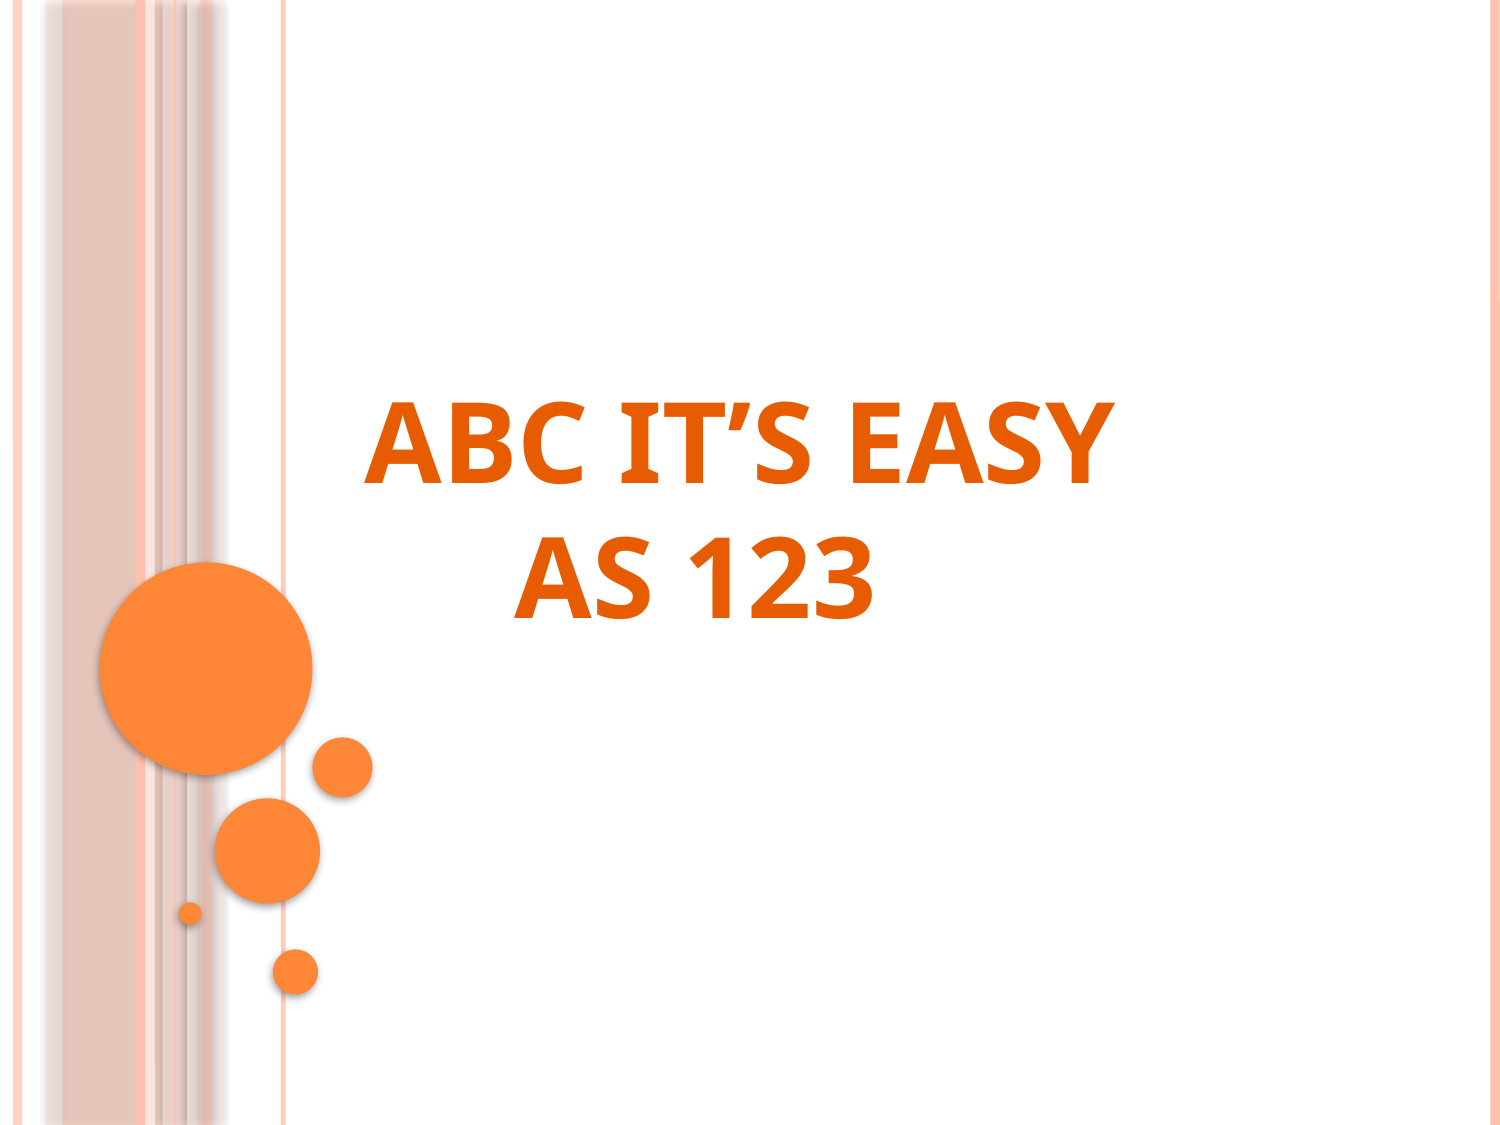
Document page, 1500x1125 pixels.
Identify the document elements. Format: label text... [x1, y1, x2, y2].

title ABC IT’S EASY AS 123 [350, 337, 1363, 649]
